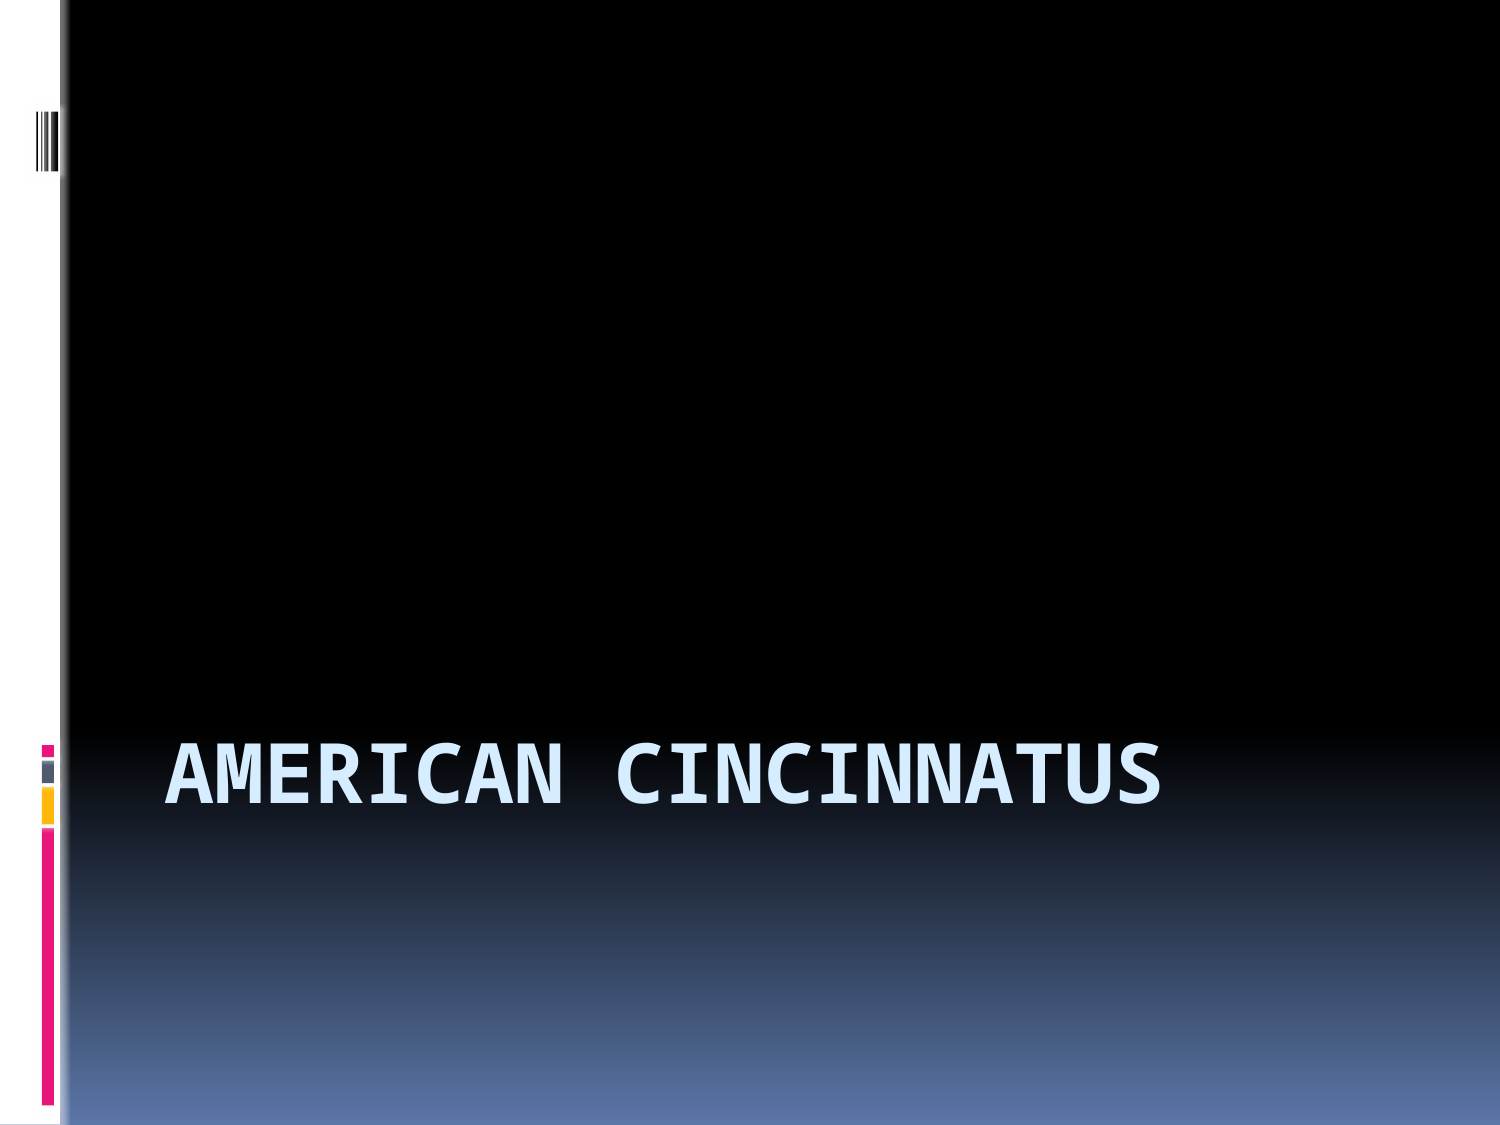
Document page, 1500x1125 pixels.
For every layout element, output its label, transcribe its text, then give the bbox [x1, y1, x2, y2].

title American Cincinnatus [150, 712, 1425, 1037]
